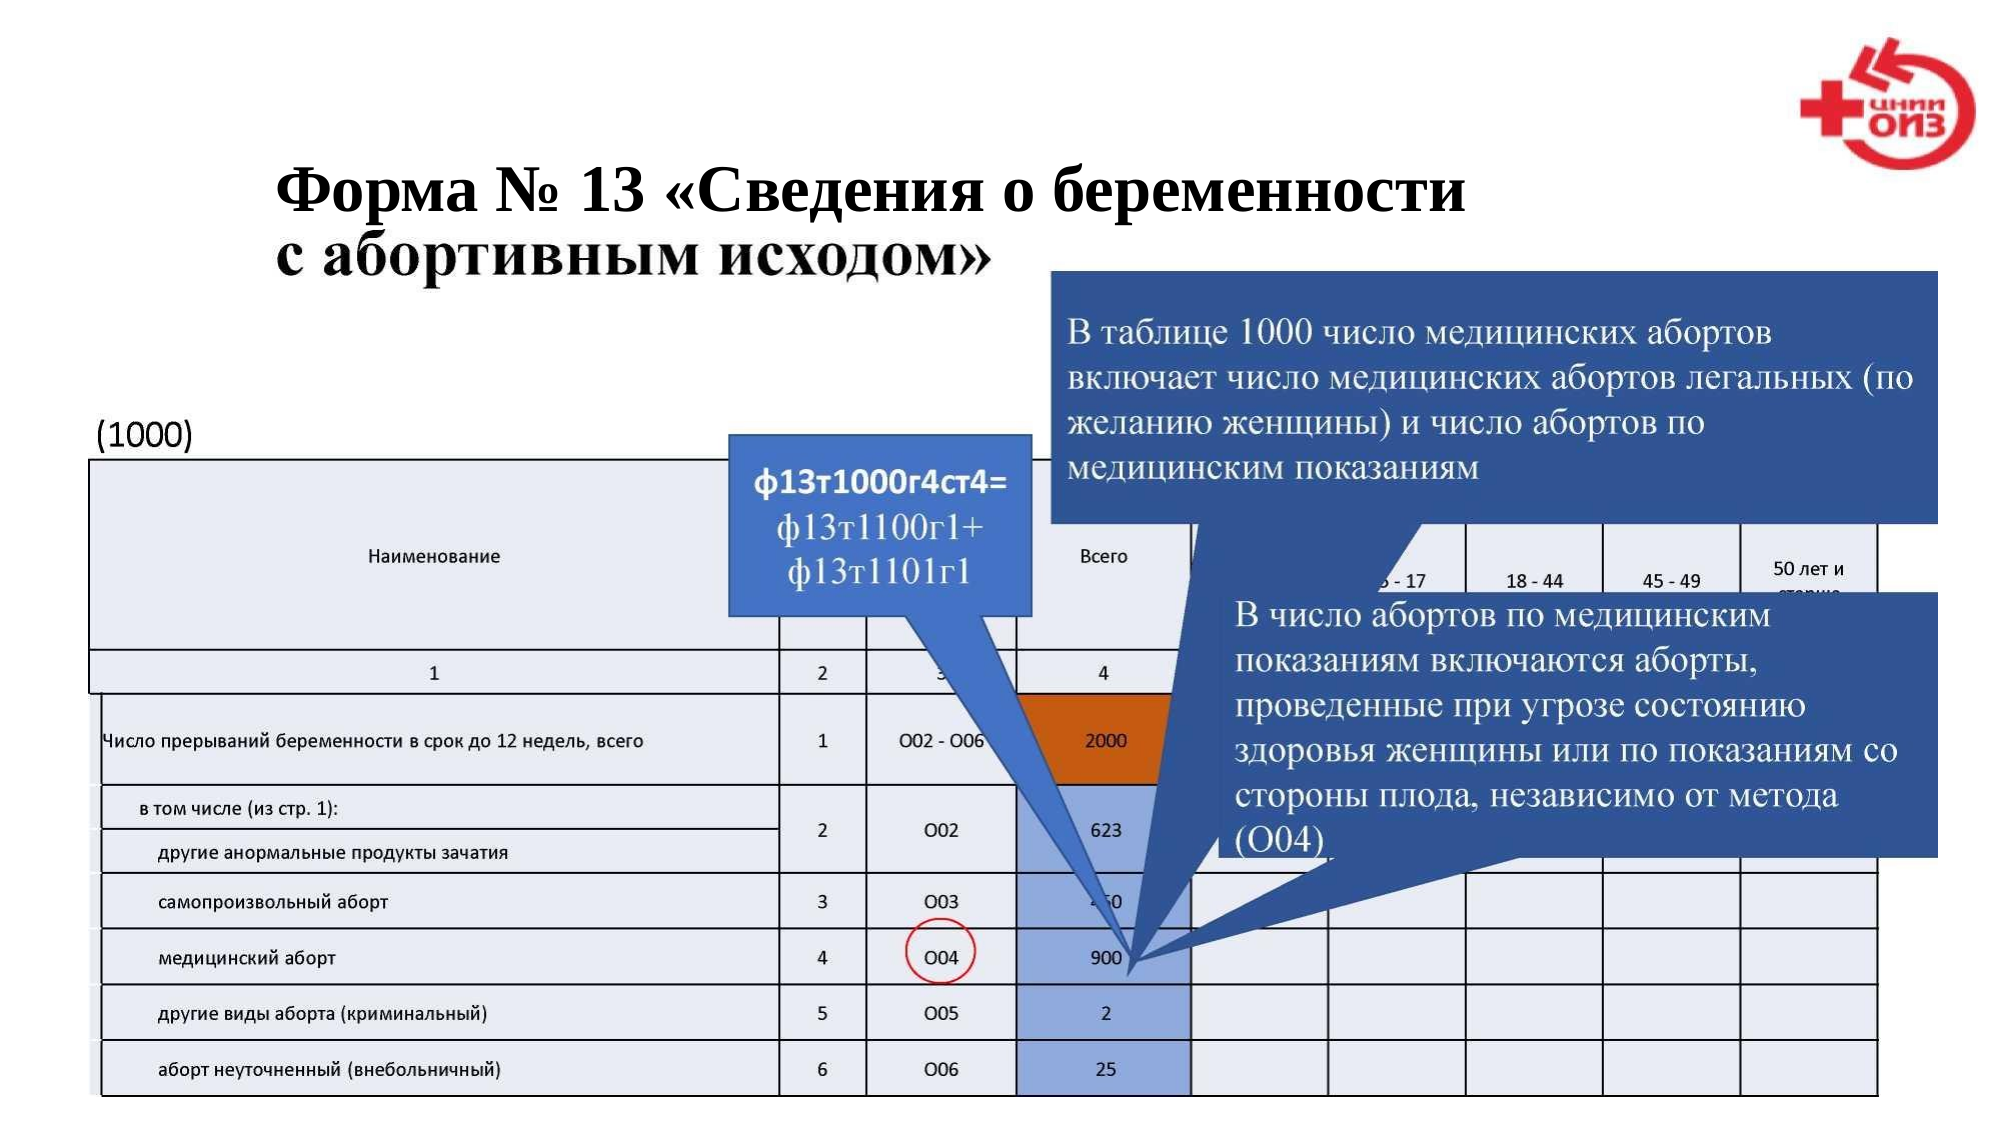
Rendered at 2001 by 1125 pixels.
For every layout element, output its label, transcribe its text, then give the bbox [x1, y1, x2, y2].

picture [88, 229, 1938, 1098]
picture [1786, 22, 1979, 184]
title Форма № 13 «Сведения о беременности [272, 142, 1472, 225]
